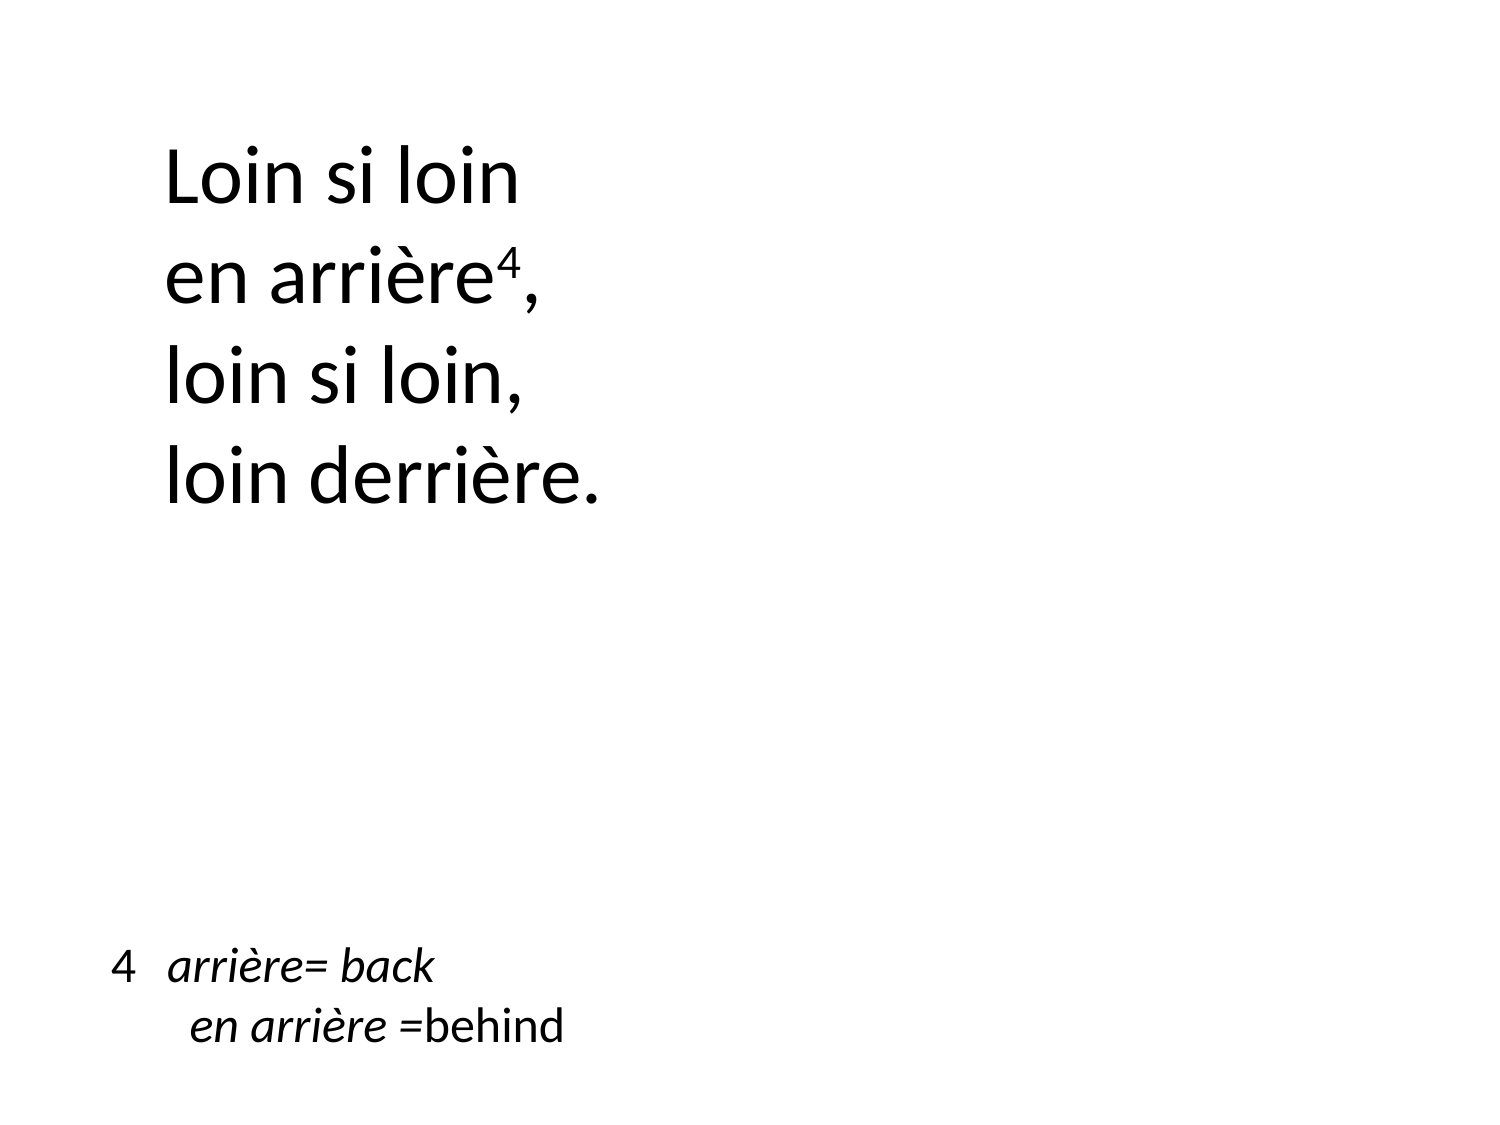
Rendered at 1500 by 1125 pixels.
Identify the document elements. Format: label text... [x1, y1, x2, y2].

text_box 4 arrière= back en arrière =behind [96, 924, 693, 1060]
text_box Loin si loin en arrière4, loin si loin, loin derrière. [149, 112, 900, 528]
